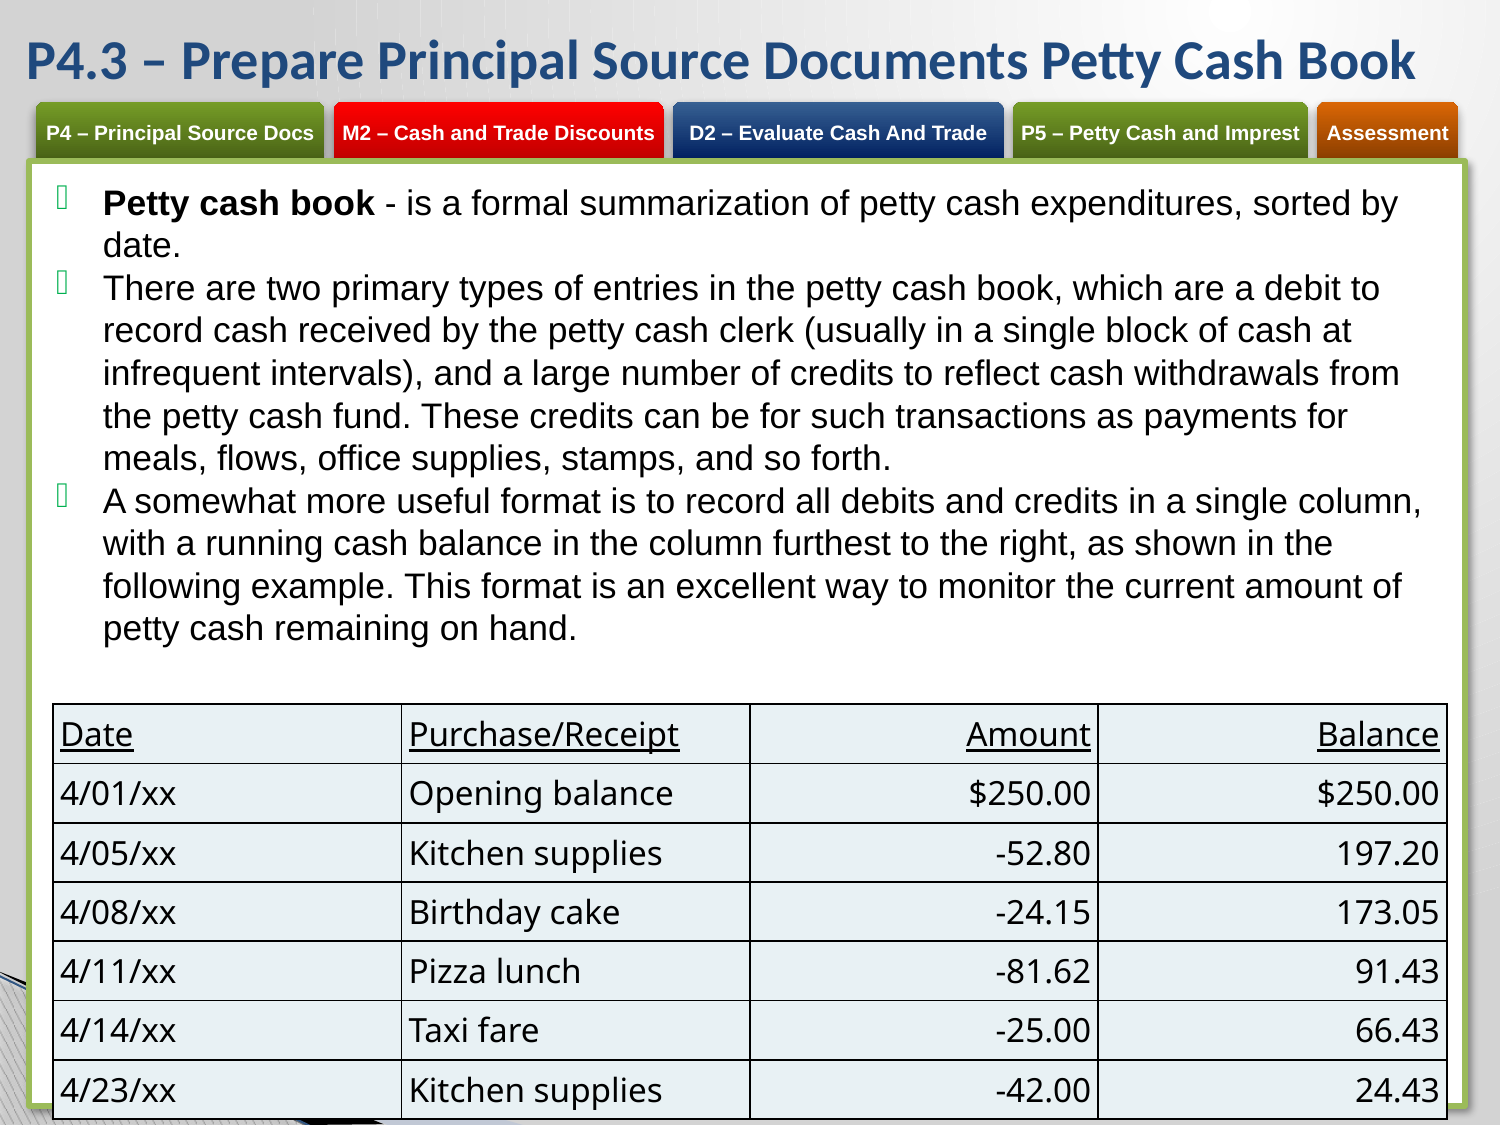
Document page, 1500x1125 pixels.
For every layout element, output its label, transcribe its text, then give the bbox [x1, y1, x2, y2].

table_cell Opening balance [402, 764, 749, 822]
table_cell 173.05 [1099, 883, 1446, 940]
title P4.3 – Prepare Principal Source Documents Petty Cash Book [11, 11, 1465, 102]
table_cell -52.80 [751, 824, 1097, 881]
table_cell 197.20 [1099, 824, 1446, 881]
table_cell Pizza lunch [402, 942, 749, 1000]
table_cell Birthday cake [402, 883, 749, 940]
table_cell 66.43 [1099, 1001, 1446, 1059]
table_cell Kitchen supplies [402, 824, 749, 881]
table_header Date [54, 705, 401, 763]
table_header Balance [1099, 705, 1446, 763]
text_box Petty cash book - is a formal summarization of petty cash expenditures, sorted by date. There are two primary types of entries in the petty cash book, which are a debit to record cash received by the petty cash clerk (usually in a single block of cash at infrequent intervals), and a large number of credits to reflect cash withdrawals from the petty cash fund. These credits can be for such transactions as payments for meals, flows, office supplies, stamps, and so forth. A somewhat more useful format is to record all debits and credits in a single column, with a running cash balance in the column furthest to the right, as shown in the following example. This format is an excellent way to monitor the current amount of petty cash remaining on hand. [41, 172, 1447, 656]
table_cell -24.15 [751, 883, 1097, 940]
table_cell -81.62 [751, 942, 1097, 1000]
table_header Purchase/Receipt [402, 705, 749, 763]
picture [293, 1120, 303, 1125]
table_cell 91.43 [1099, 942, 1446, 1000]
table_cell 4/08/xx [54, 883, 401, 940]
table_cell 4/23/xx [54, 1061, 401, 1118]
table_cell -42.00 [751, 1061, 1097, 1118]
table_cell 4/14/xx [54, 1001, 401, 1059]
table_cell Taxi fare [402, 1001, 749, 1059]
table_cell 4/11/xx [54, 942, 401, 1000]
table_header Amount [751, 705, 1097, 763]
table_cell Kitchen supplies [402, 1061, 749, 1118]
table_cell 4/01/xx [54, 764, 401, 822]
table_cell 24.43 [1099, 1061, 1446, 1118]
table_cell -25.00 [751, 1001, 1097, 1059]
table_cell $250.00 [1099, 764, 1446, 822]
table_cell 4/05/xx [54, 824, 401, 881]
table_cell $250.00 [751, 764, 1097, 822]
